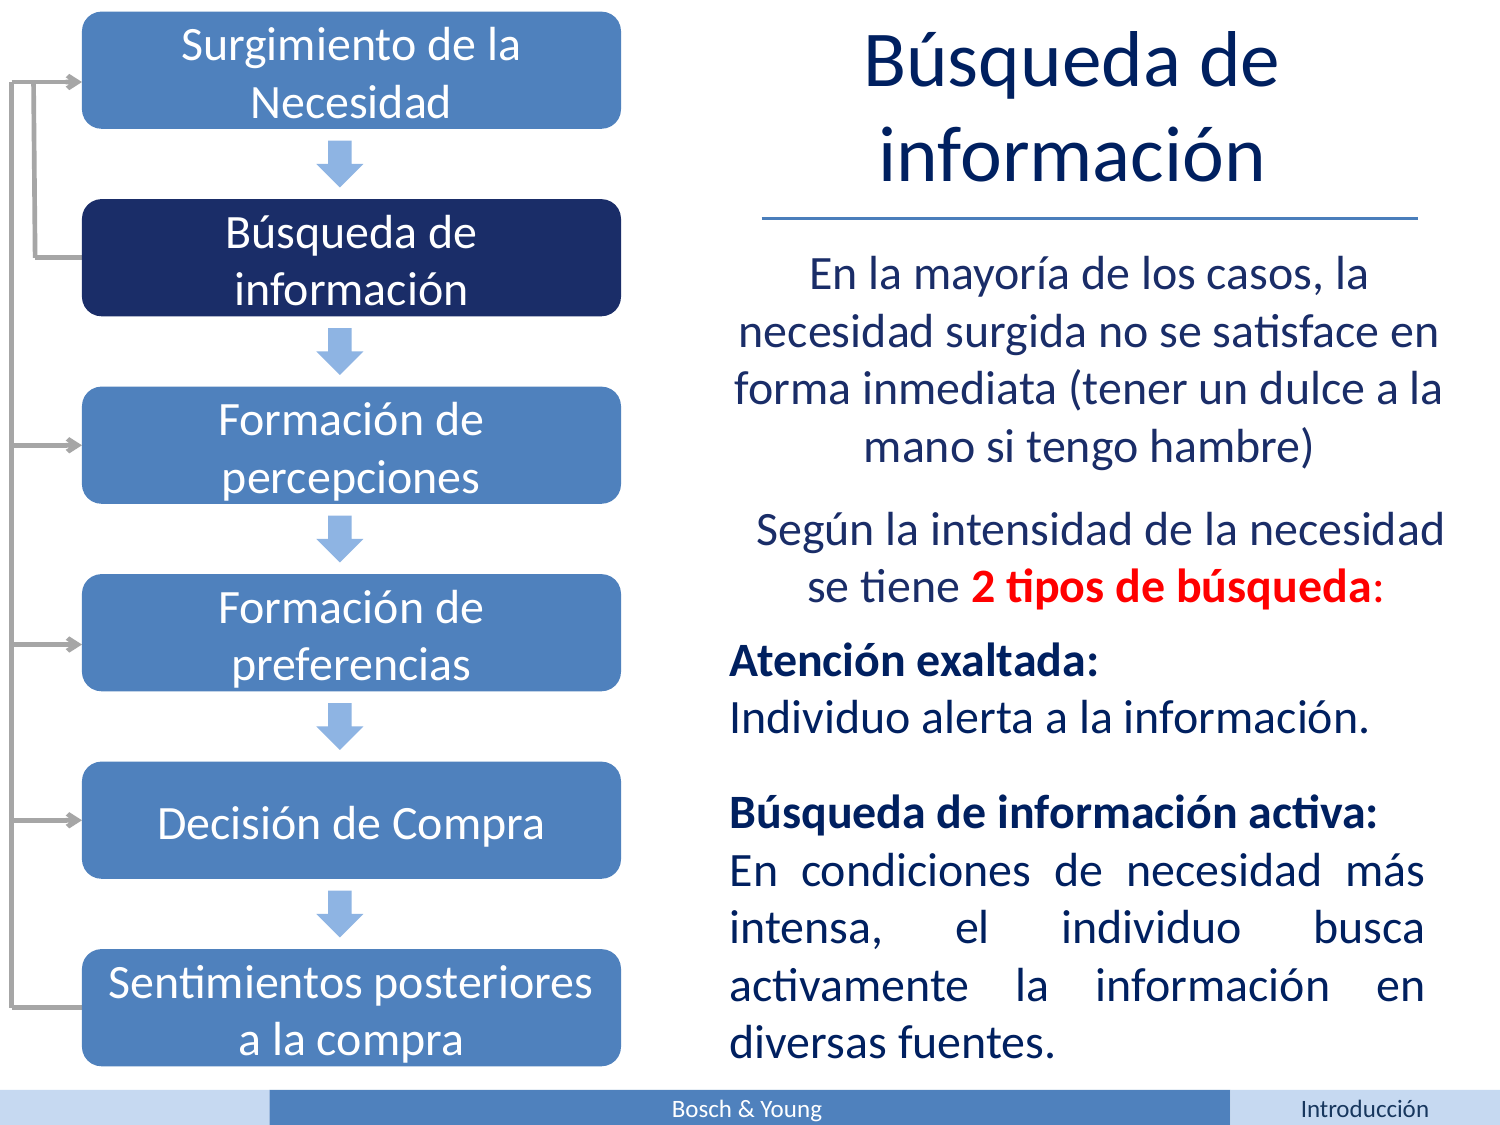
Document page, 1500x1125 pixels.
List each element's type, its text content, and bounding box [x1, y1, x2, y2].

text_box En la mayoría de los casos, la necesidad surgida no se satisface en forma inmediata (tener un dulce a la mano si tengo hambre) [714, 234, 1465, 479]
text_box Introducción [1228, 1088, 1500, 1125]
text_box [11, 11, 622, 1067]
text_box Según la intensidad de la necesidad se tiene 2 tipos de búsqueda: [726, 489, 1477, 620]
text_box Bosch & Young [272, 1088, 1228, 1125]
text_box [0, 1088, 272, 1125]
text_box Búsqueda de información [679, 0, 1465, 205]
text_box Búsqueda de información activa: En condiciones de necesidad más intensa, el individuo busca activamente la información en diversas fuentes. [714, 773, 1442, 1076]
text_box Atención exaltada: Individuo alerta a la información. [714, 621, 1442, 751]
